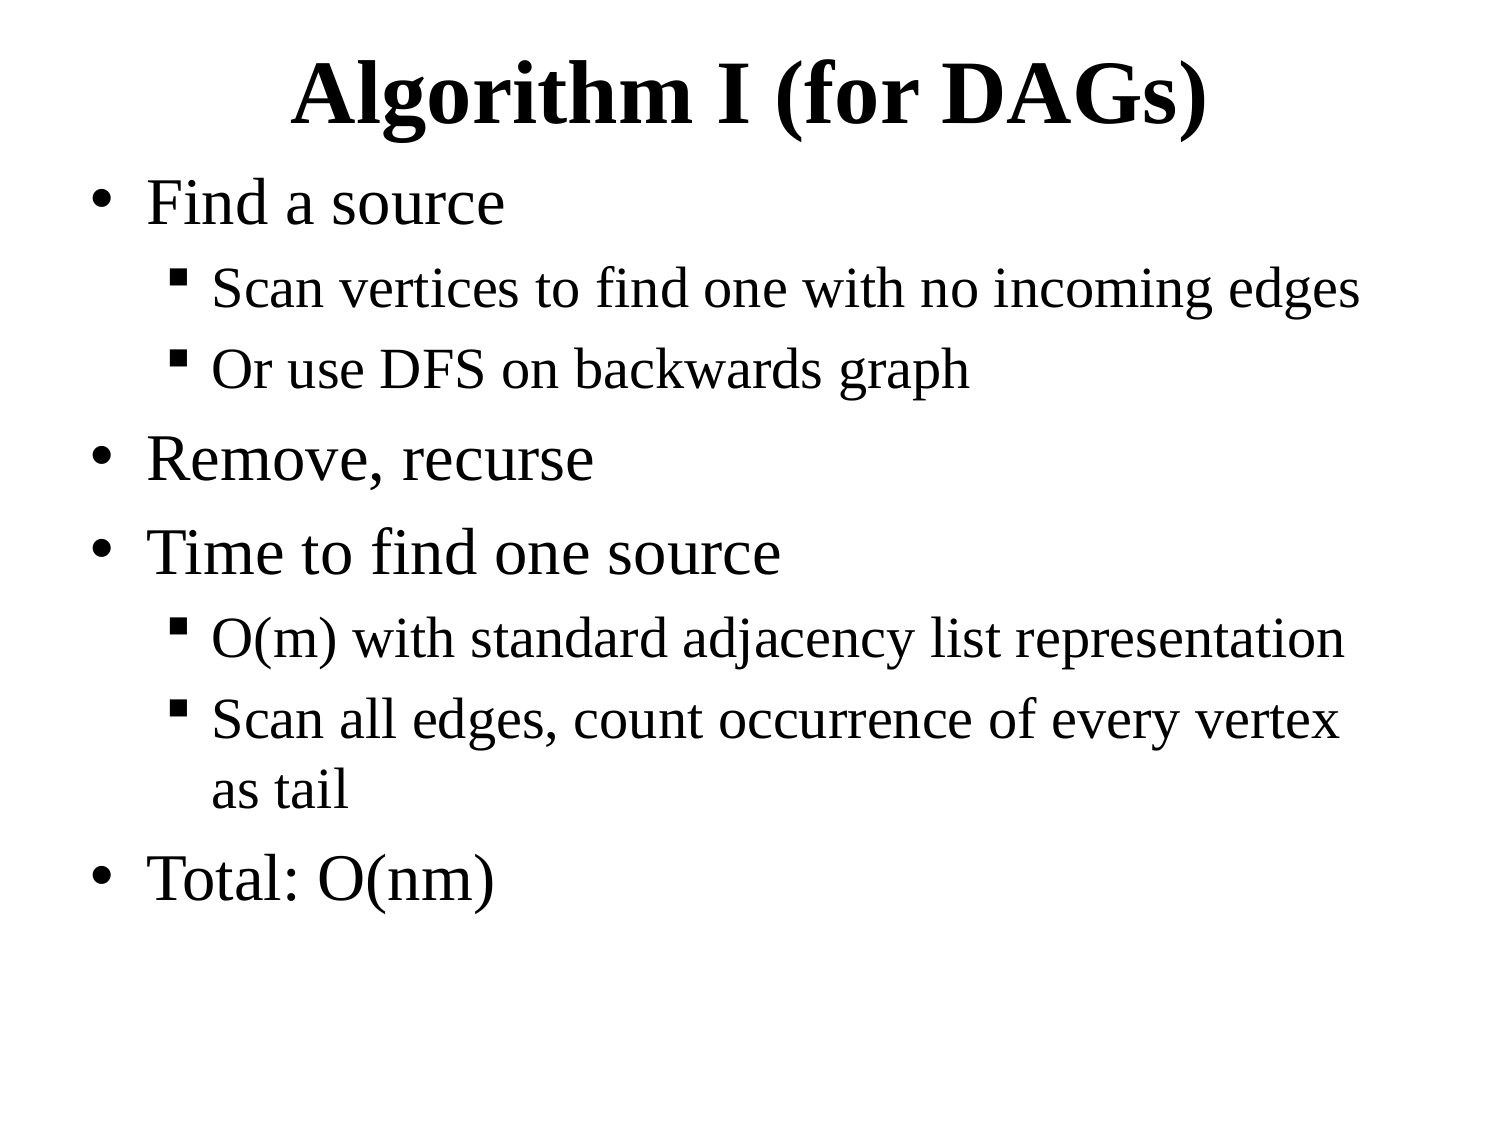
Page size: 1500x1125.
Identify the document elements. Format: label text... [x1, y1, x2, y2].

list Find a source Scan vertices to find one with no incoming edges Or use DFS on backwards graph Remove, recurse Time to find one source O(m) with standard adjacency list representation Scan all edges, count occurrence of every vertex as tail Total: O(nm) [75, 149, 1400, 1088]
title Algorithm I (for DAGs) [75, 24, 1425, 150]
